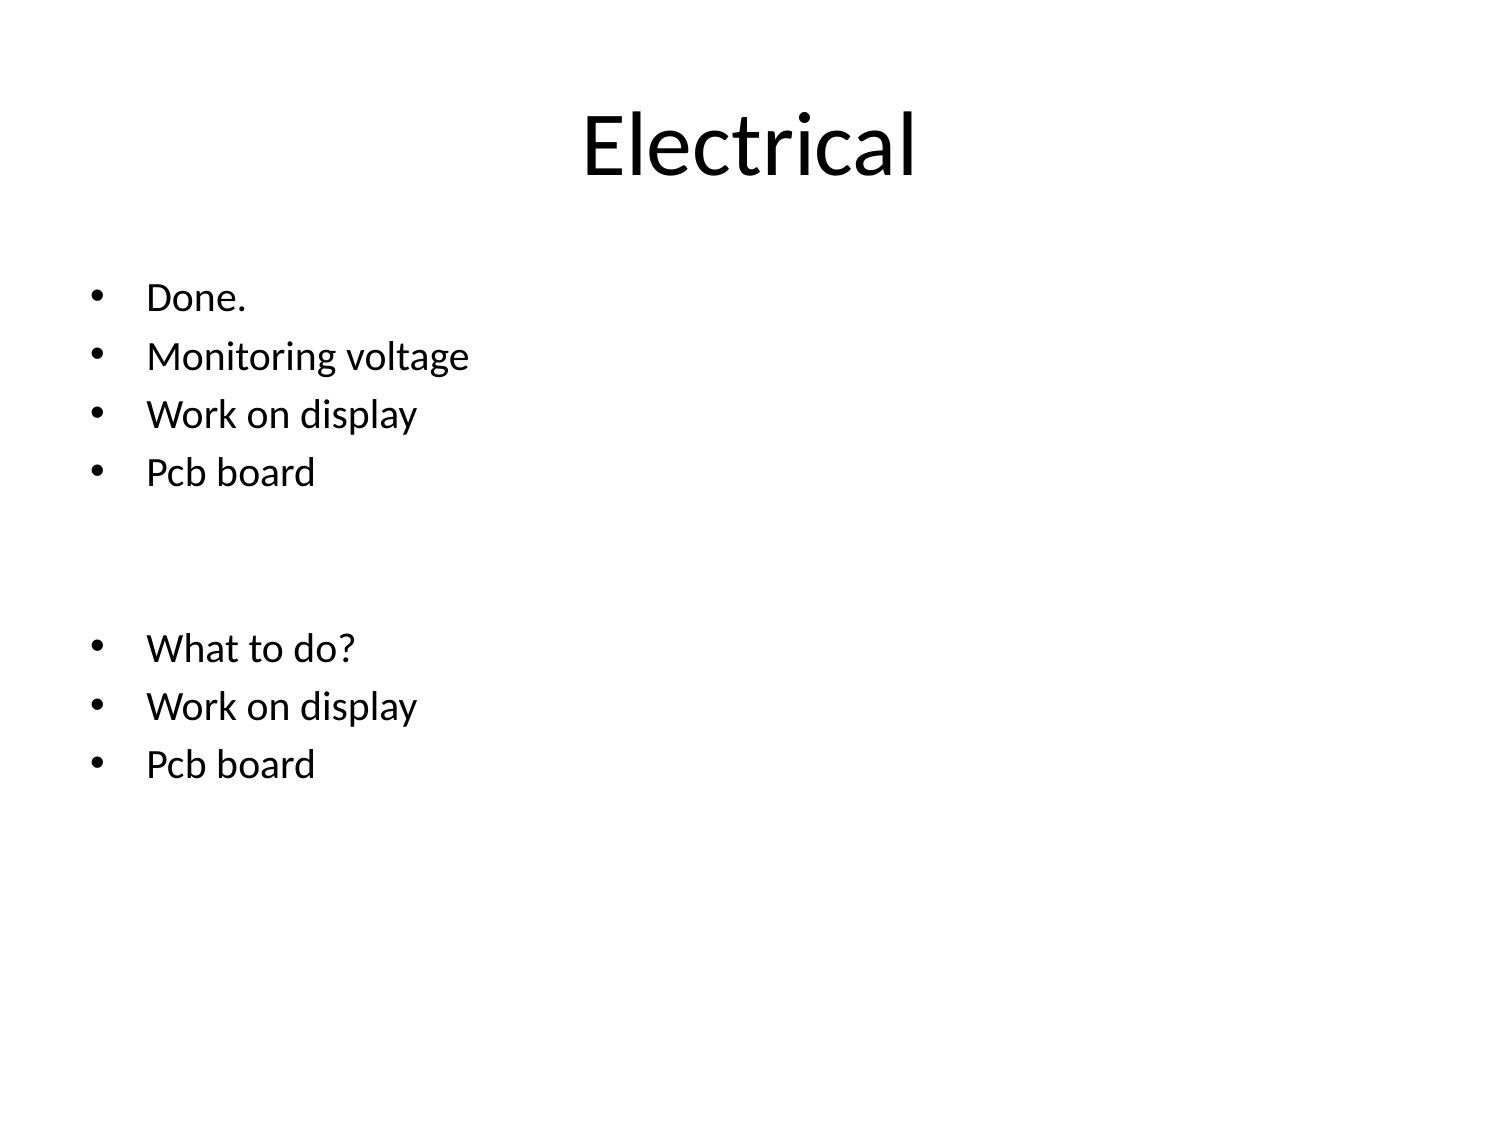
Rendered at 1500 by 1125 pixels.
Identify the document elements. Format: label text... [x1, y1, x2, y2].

list Done. Monitoring voltage Work on display Pcb board What to do? Work on display Pcb board [75, 262, 1425, 1005]
title Electrical [75, 45, 1425, 233]
